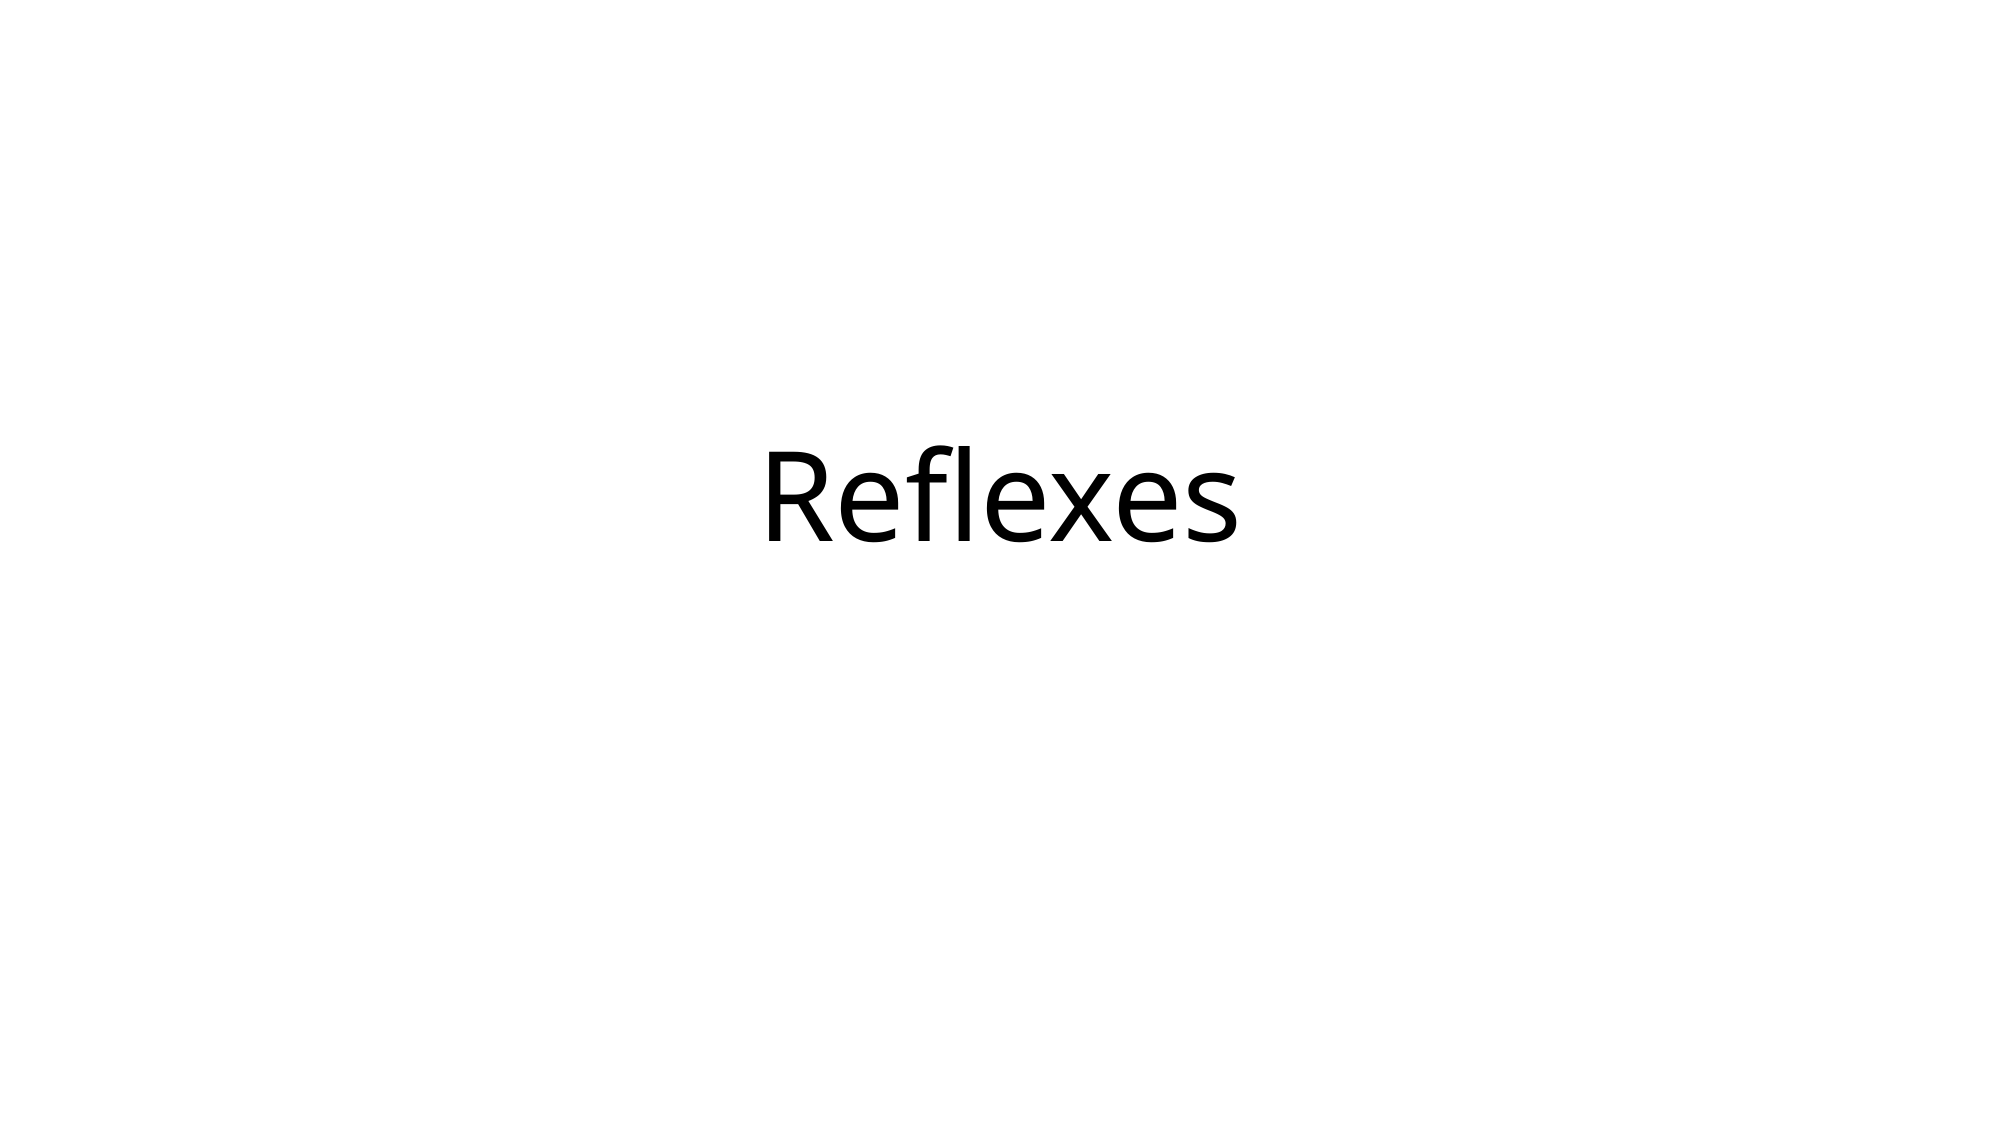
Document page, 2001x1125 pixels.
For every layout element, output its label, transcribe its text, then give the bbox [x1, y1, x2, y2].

title Reflexes [249, 184, 1750, 576]
